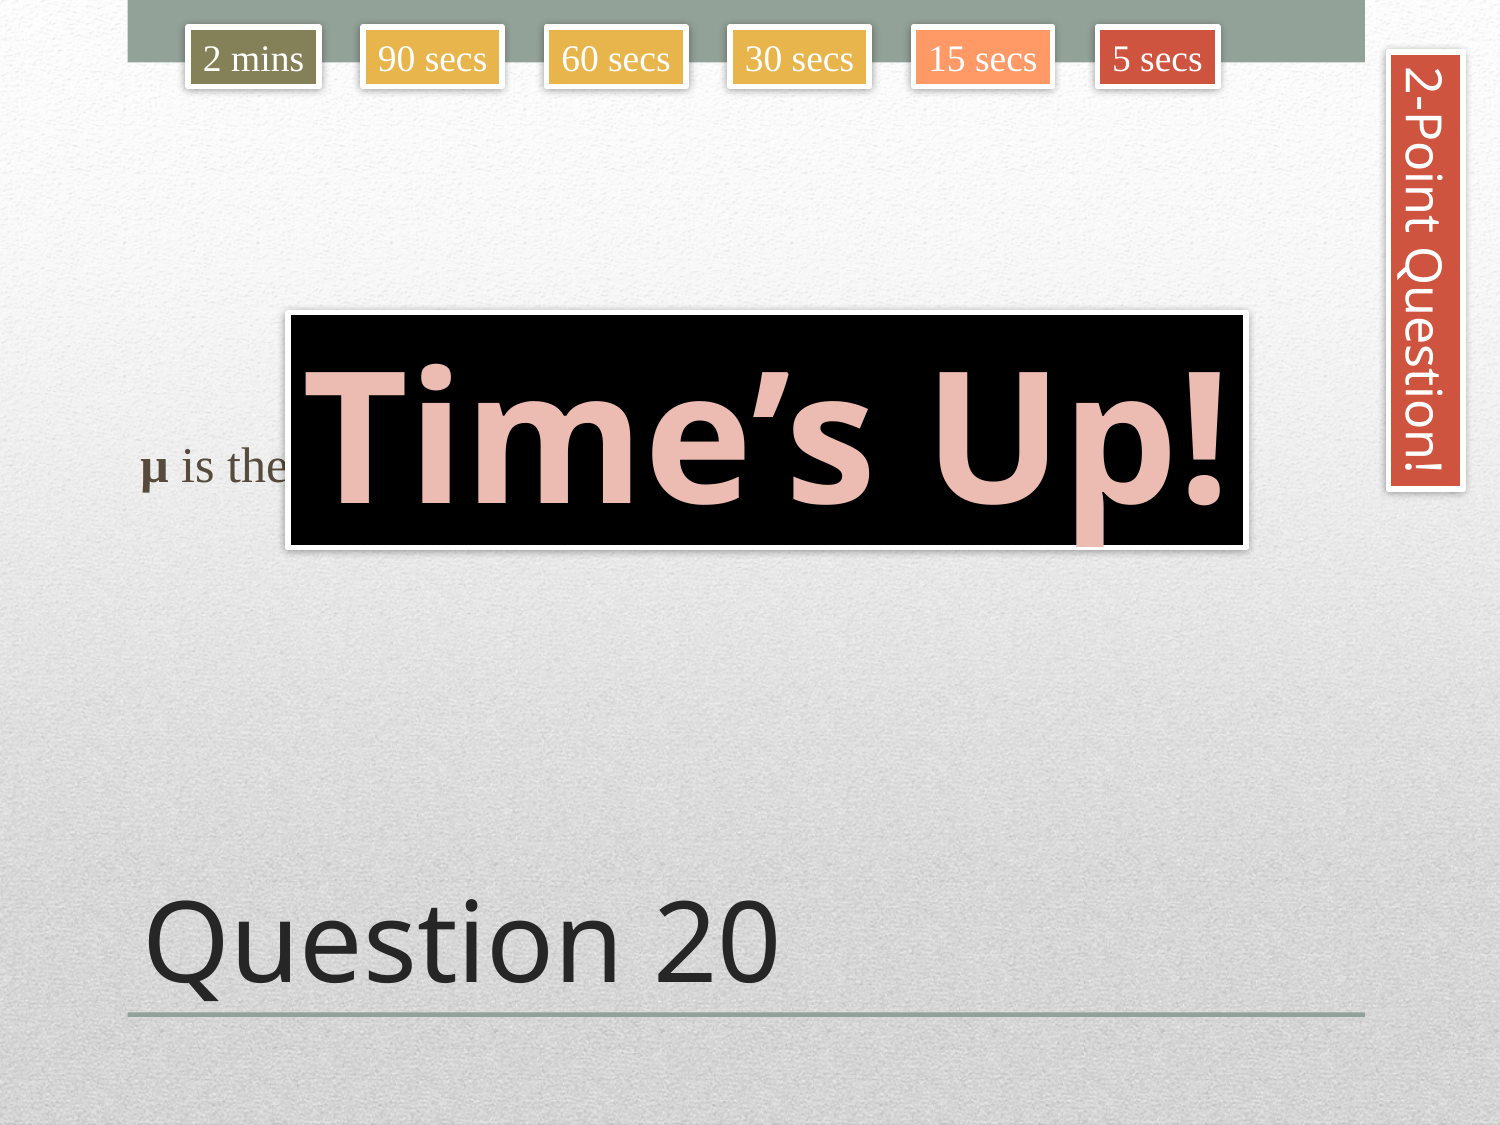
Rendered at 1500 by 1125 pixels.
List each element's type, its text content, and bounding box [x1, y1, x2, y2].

text_box Time’s Up! [285, 310, 1249, 550]
text_box 60 secs [544, 24, 689, 89]
title Question 20 [127, 813, 1240, 1013]
text_box 2-Point Question! [1386, 49, 1466, 492]
text_box 30 secs [727, 24, 872, 89]
text_box 15 secs [911, 24, 1055, 89]
text_box 5 secs [1095, 24, 1221, 89]
text_box 2 mins [185, 24, 322, 89]
list µ is the symbol we use to represent what? [125, 112, 1363, 813]
text_box 90 secs [360, 24, 505, 89]
